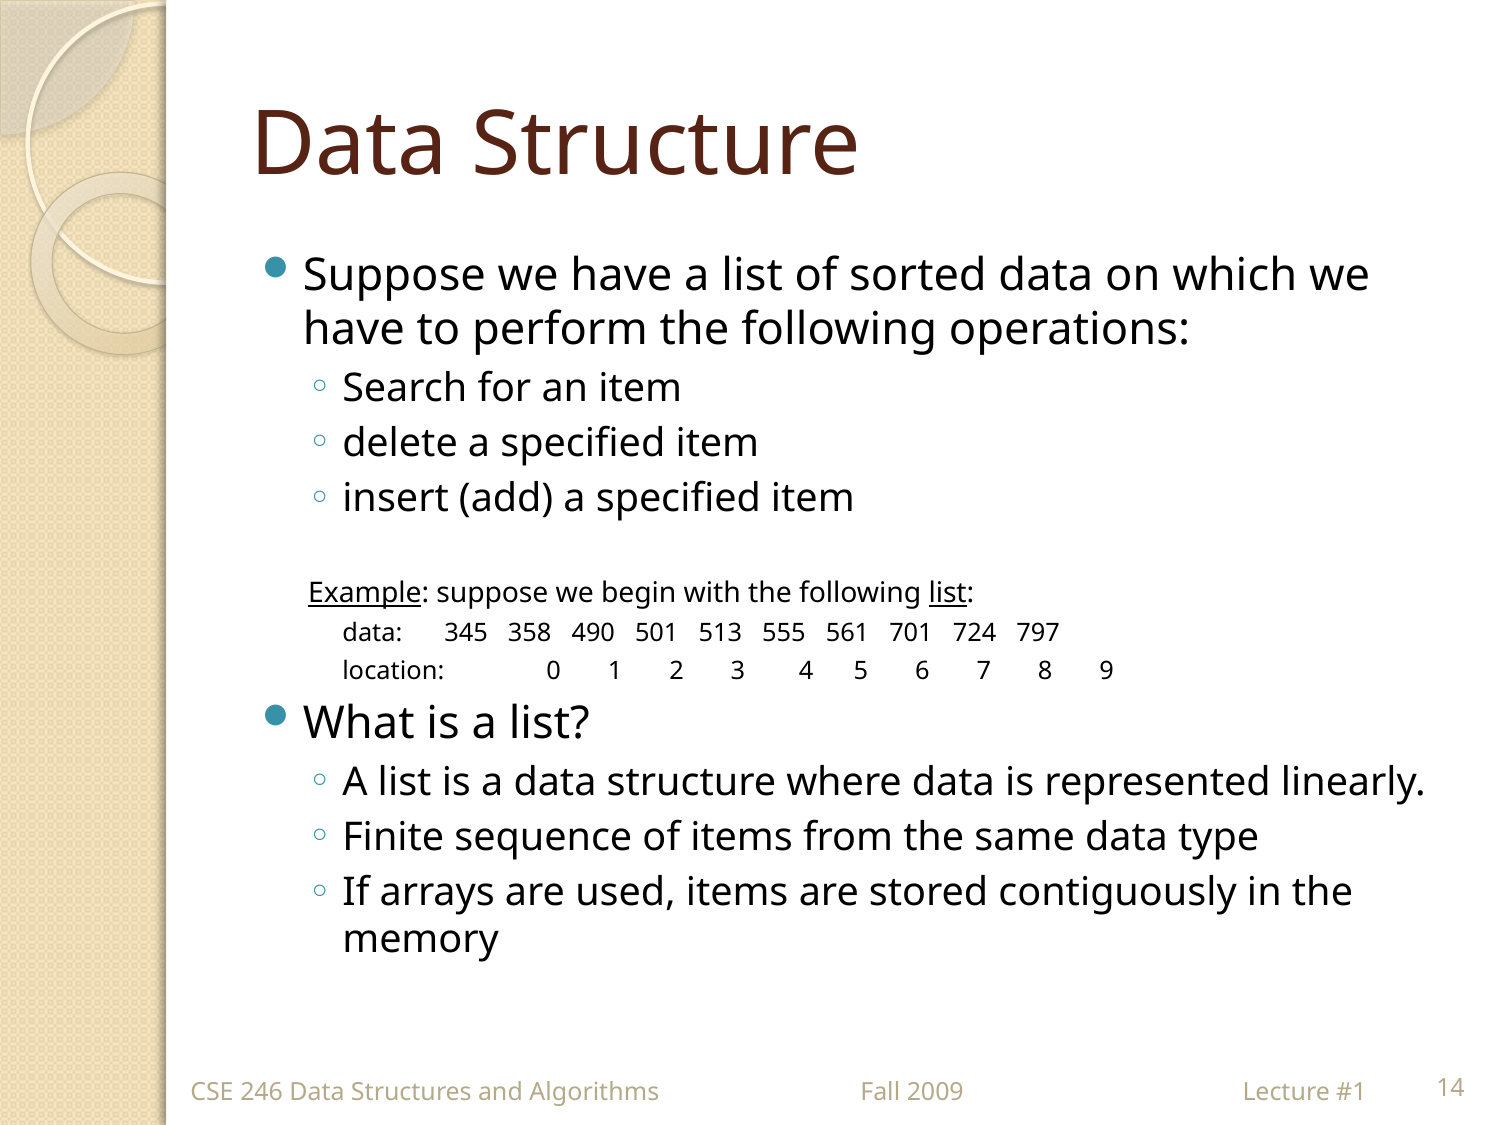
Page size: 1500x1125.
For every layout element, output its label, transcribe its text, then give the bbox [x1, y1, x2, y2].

slide_number 14 [1413, 1034, 1488, 1113]
footer CSE 246 Data Structures and Algorithms Fall 2009 Lecture #1 [175, 1034, 1413, 1113]
list Suppose we have a list of sorted data on which we have to perform the following operations: Search for an item delete a specified item insert (add) a specified item Example: suppose we begin with the following list: data: 345 358 490 501 513 555 561 701 724 797 location: 0 1 2 3 4 5 6 7 8 9 What is a list? A list is a data structure where data is represented linearly. Finite sequence of items from the same data type If arrays are used, items are stored contiguously in the memory [235, 237, 1466, 1025]
title Data Structure [235, 45, 1466, 233]
